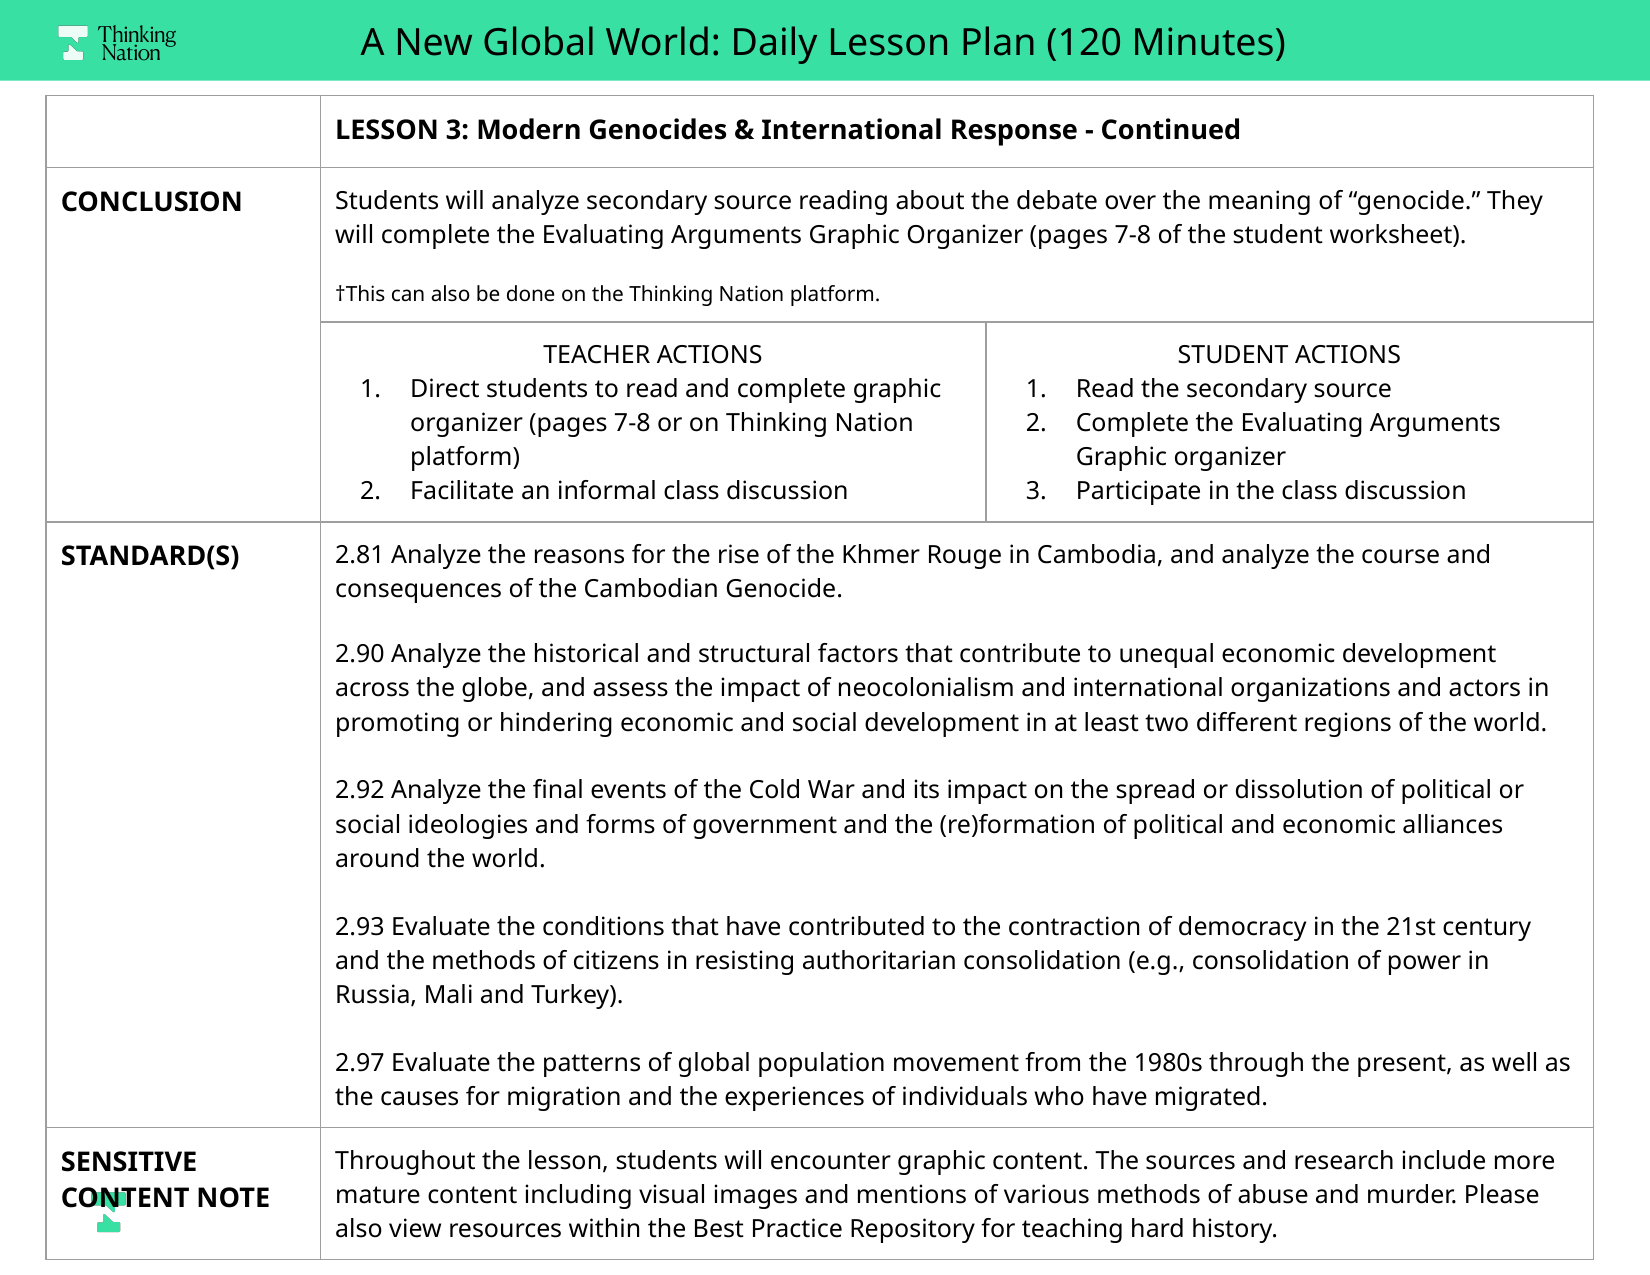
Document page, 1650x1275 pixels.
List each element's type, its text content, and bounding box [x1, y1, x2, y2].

table_cell TEACHER ACTIONS Direct students to read and complete graphic organizer (pages 7-8 or on Thinking Nation platform) Facilitate an informal class discussion [321, 323, 985, 521]
text_box A New Global World: Daily Lesson Plan (120 Minutes) [0, 0, 1650, 81]
table_cell Throughout the lesson, students will encounter graphic content. The sources and research include more mature content including visual images and mentions of various methods of abuse and murder. Please also view resources within the Best Practice Repository for teaching hard history. [321, 1128, 1593, 1259]
table_cell CONCLUSION [47, 168, 320, 521]
picture [45, 14, 180, 85]
table_cell 2.81 Analyze the reasons for the rise of the Khmer Rouge in Cambodia, and analyze the course and consequences of the Cambodian Genocide. 2.90 Analyze the historical and structural factors that contribute to unequal economic development across the globe, and assess the impact of neocolonialism and international organizations and actors in promoting or hindering economic and social development in at least two different regions of the world. 2.92 Analyze the final events of the Cold War and its impact on the spread or dissolution of political or social ideologies and forms of government and the (re)formation of political and economic alliances around the world. 2.93 Evaluate the conditions that have contributed to the contraction of democracy in the 21st century and the methods of citizens in resisting authoritarian consolidation (e.g., consolidation of power in Russia, Mali and Turkey). 2.97 Evaluate the patterns of global population movement from the 1980s through the present, as well as the causes for migration and the experiences of individuals who have migrated. [321, 523, 1593, 1127]
table_cell STANDARD(S) [47, 523, 320, 1127]
table_header [47, 96, 320, 167]
table_cell STUDENT ACTIONS Read the secondary source Complete the Evaluating Arguments Graphic organizer Participate in the class discussion [987, 323, 1593, 521]
table_cell SENSITIVE CONTENT NOTE [47, 1128, 320, 1259]
picture [80, 1184, 136, 1240]
table_cell Students will analyze secondary source reading about the debate over the meaning of “genocide.” They will complete the Evaluating Arguments Graphic Organizer (pages 7-8 of the student worksheet). †This can also be done on the Thinking Nation platform. [321, 168, 1593, 321]
table_header LESSON 3: Modern Genocides & International Response - Continued [321, 96, 1593, 167]
